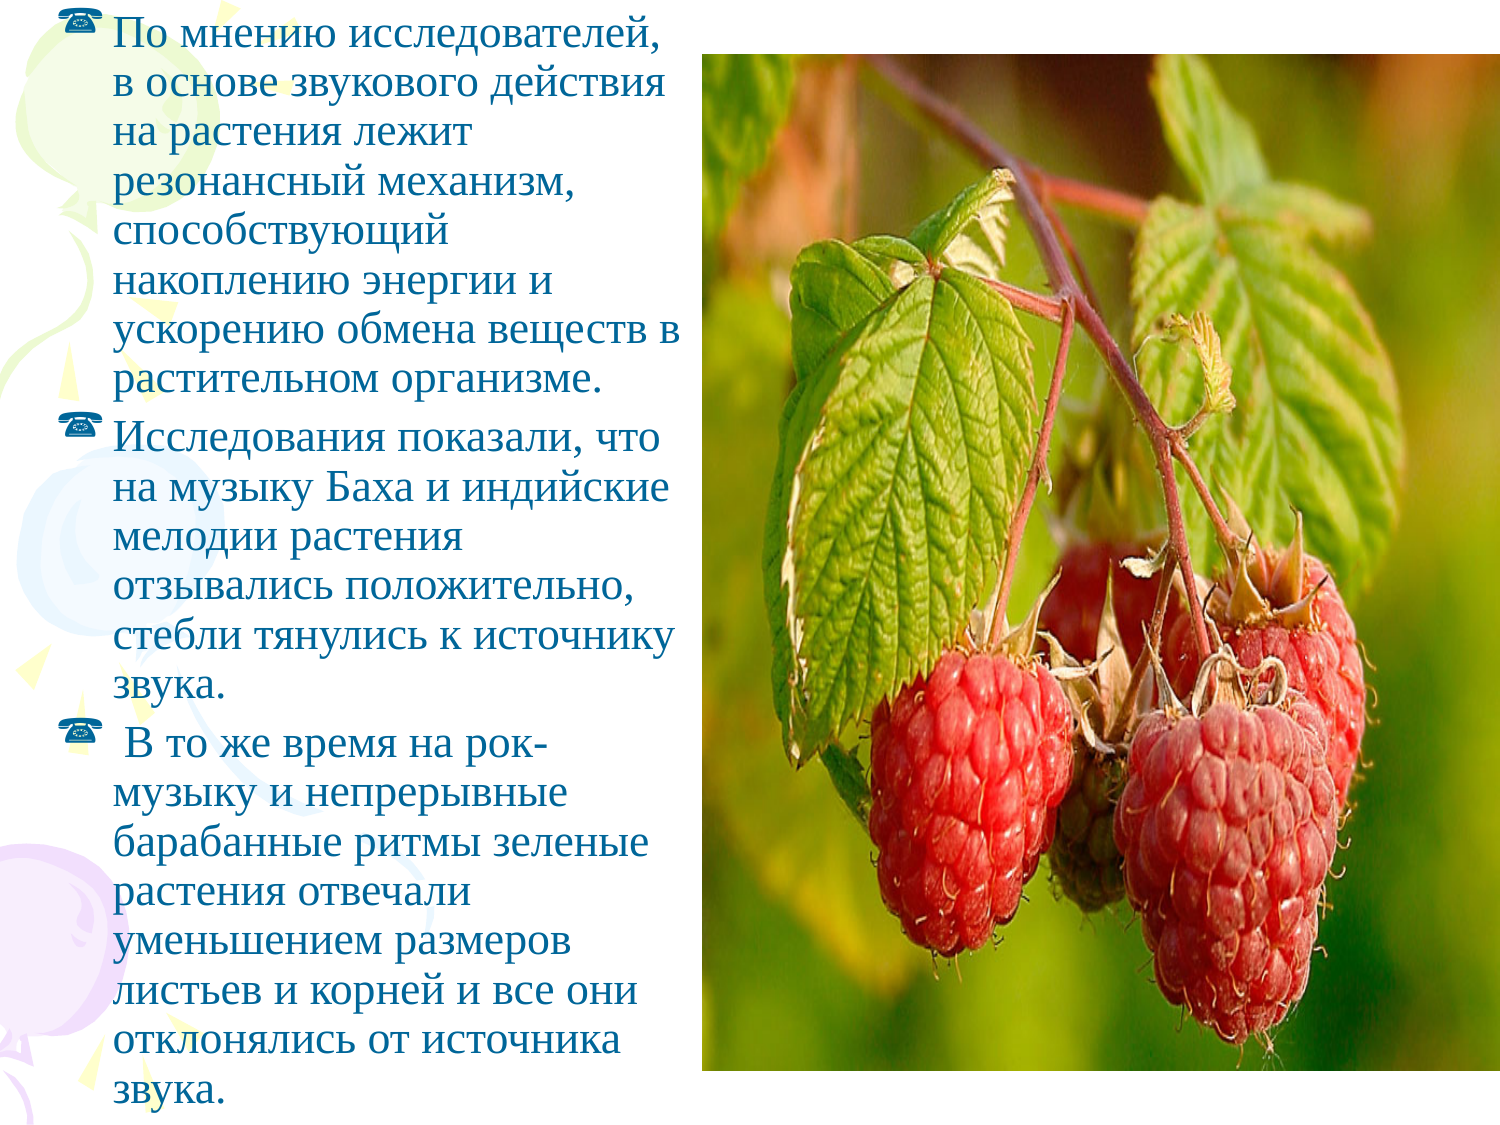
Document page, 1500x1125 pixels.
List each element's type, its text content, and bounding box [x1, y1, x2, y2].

list По мнению исследователей, в основе звукового действия на растения лежит резонансный механизм, способствующий накоплению энергии и ускорению обмена веществ в растительном организме. Исследования показали, что на музыку Баха и индийские мелодии растения отзывались положительно, стебли тянулись к источнику звука. В то же время на рок-музыку и непрерывные барабанные ритмы зеленые растения отвечали уменьшением размеров листьев и корней и все они отклонялись от источника звука. [40, 0, 704, 1052]
picture [702, 54, 1500, 1071]
